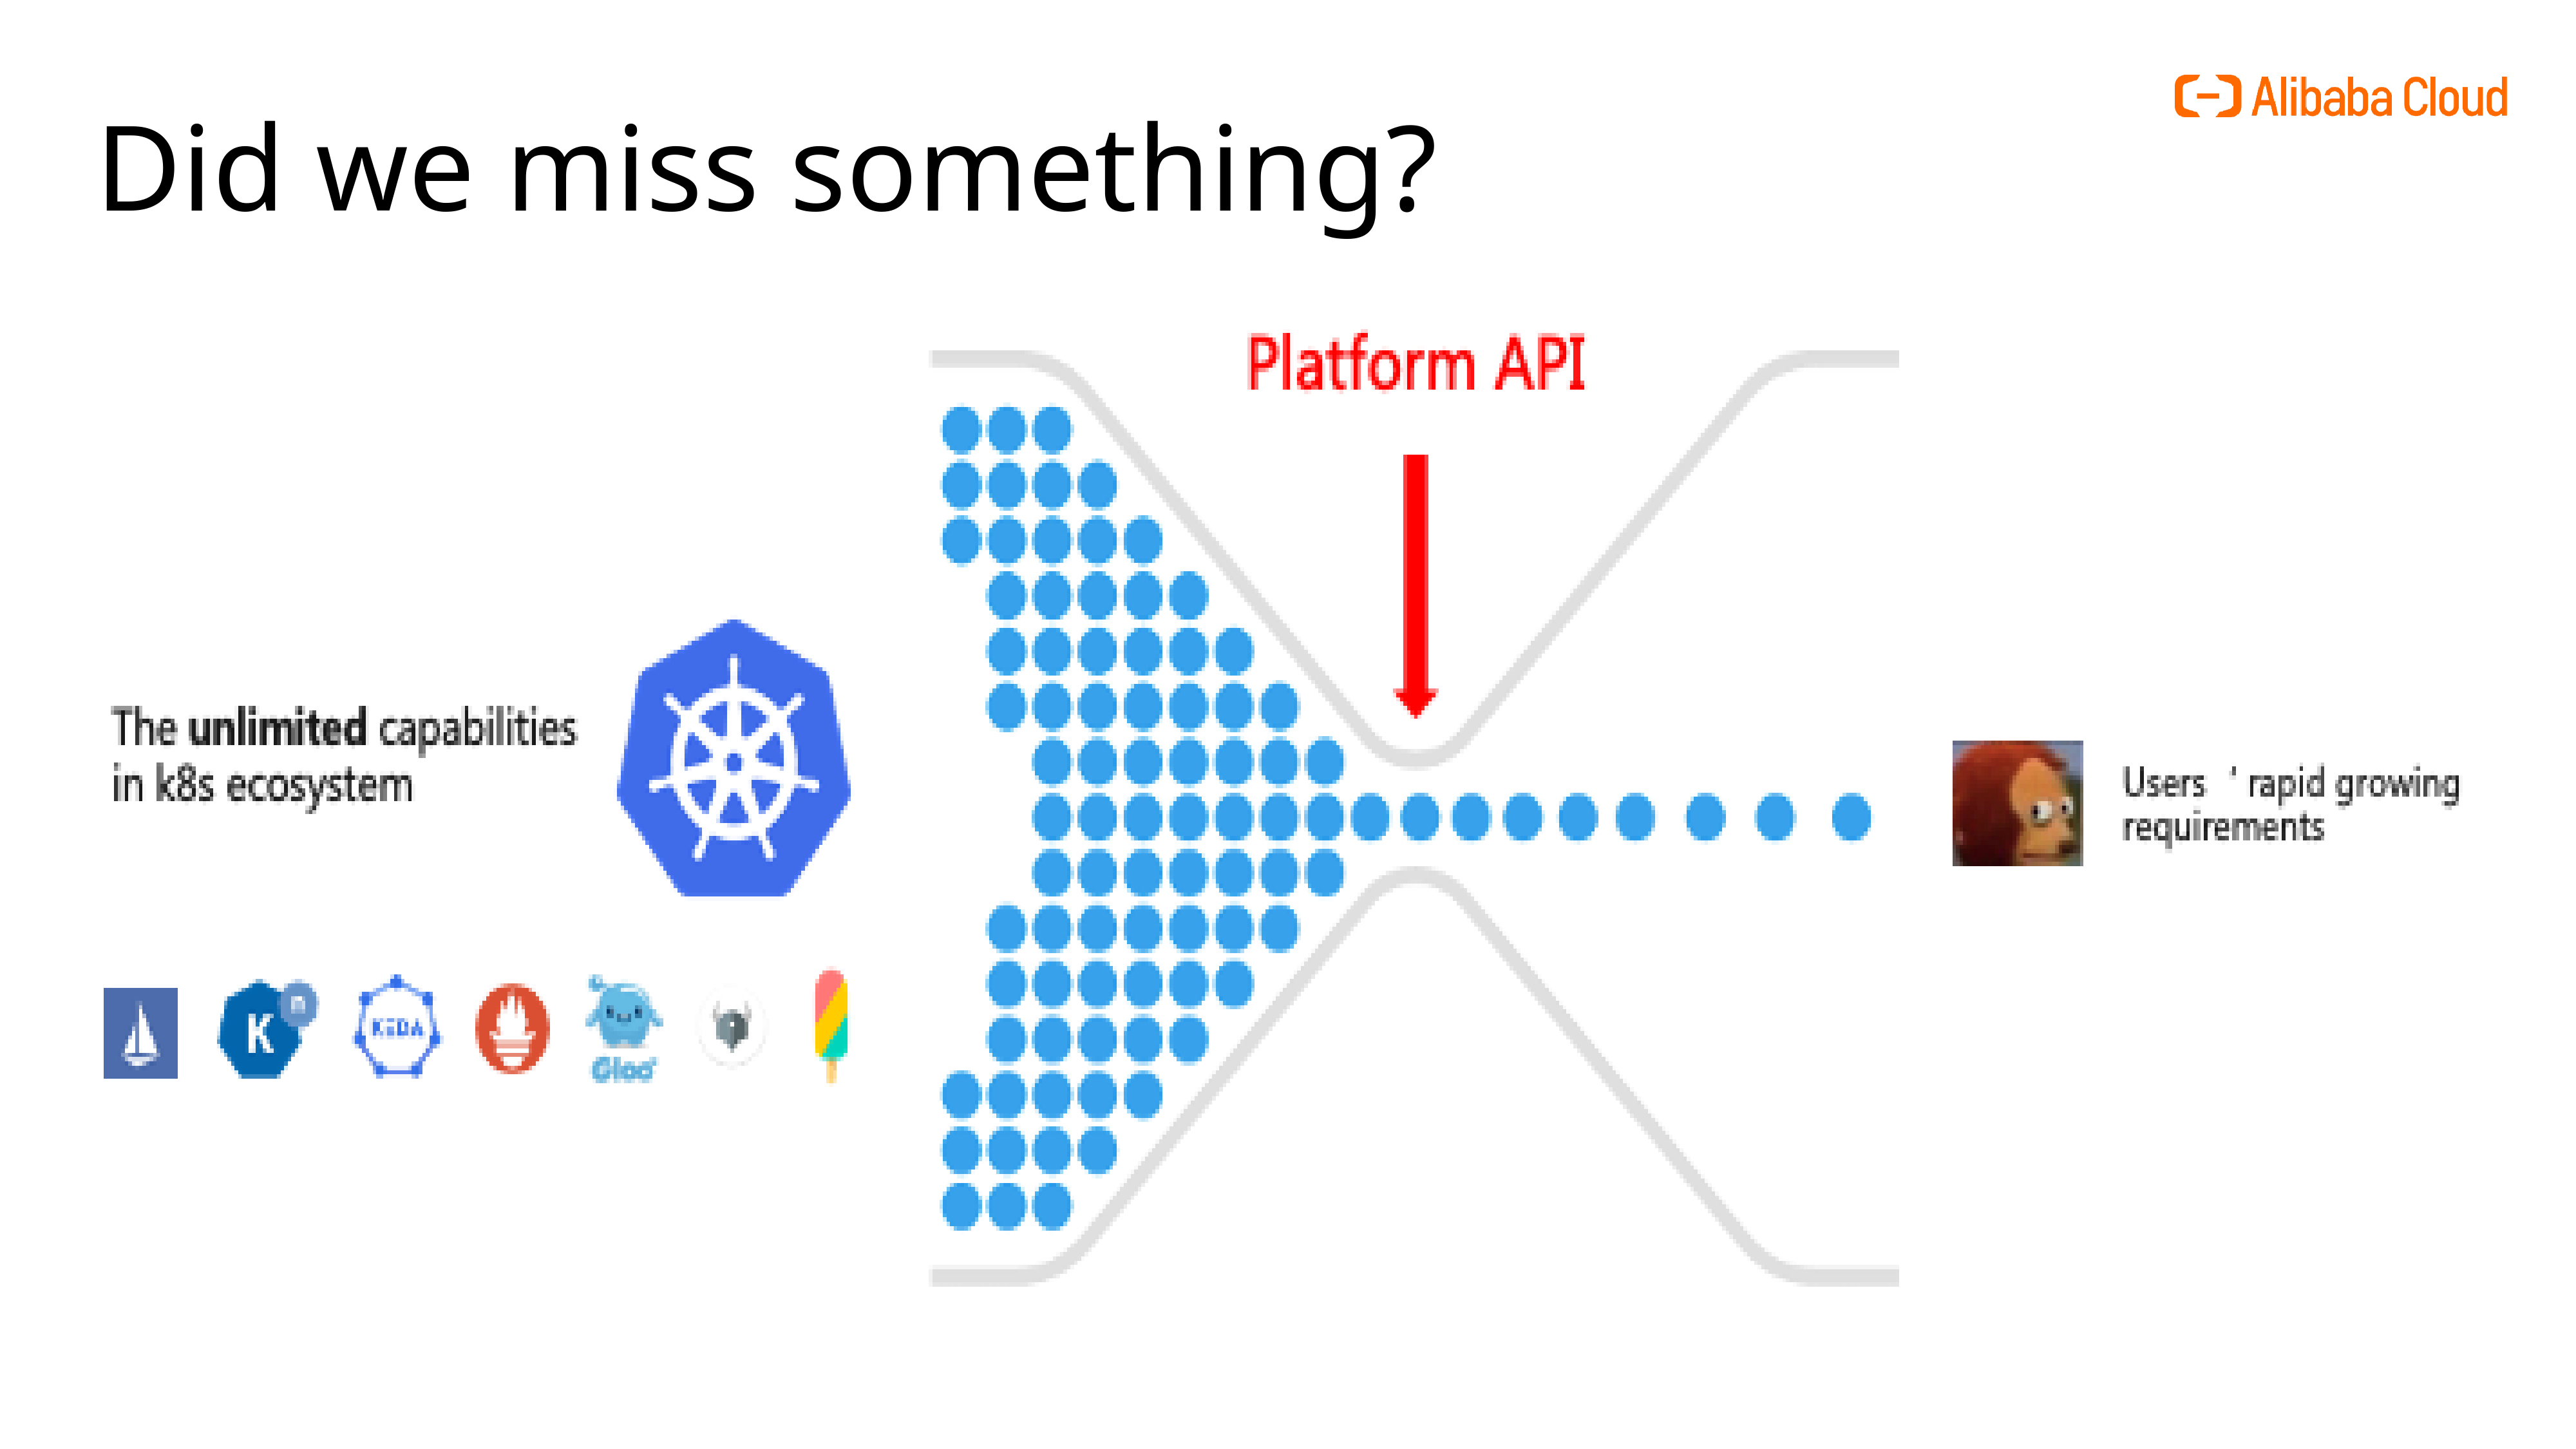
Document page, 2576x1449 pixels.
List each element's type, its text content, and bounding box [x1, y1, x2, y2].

picture [2175, 75, 2507, 117]
text_box Did we miss something? [86, 88, 1974, 240]
picture [86, 281, 2491, 1361]
